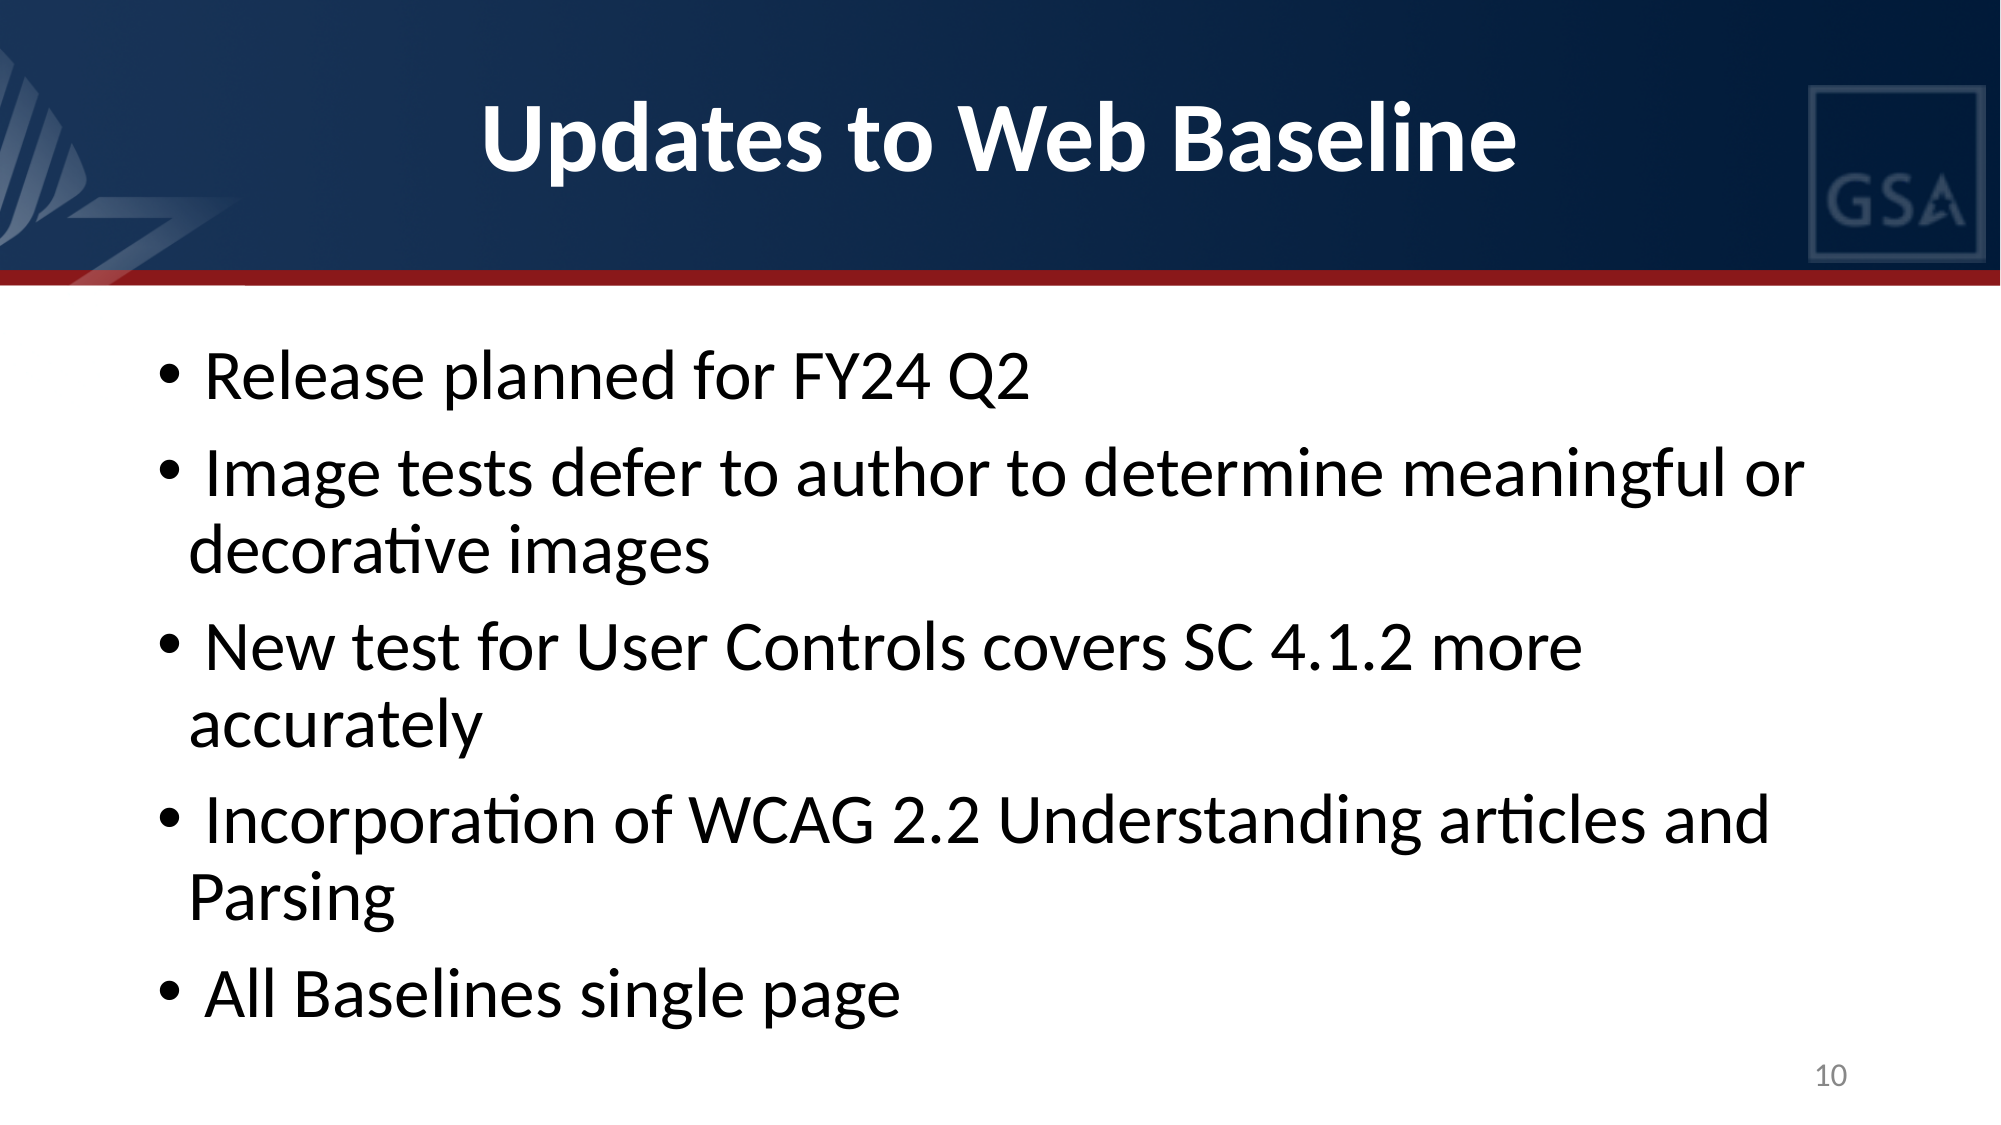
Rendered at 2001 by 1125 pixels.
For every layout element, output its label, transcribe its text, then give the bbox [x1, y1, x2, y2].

title Updates to Web Baseline [137, 30, 1863, 249]
slide_number 10 [1412, 1042, 1863, 1103]
list Release planned for FY24 Q2 Image tests defer to author to determine meaningful or decorative images New test for User Controls covers SC 4.1.2 more accurately Incorporation of WCAG 2.2 Understanding articles and Parsing All Baselines single page [137, 328, 1863, 1043]
picture [0, 0, 2001, 1125]
